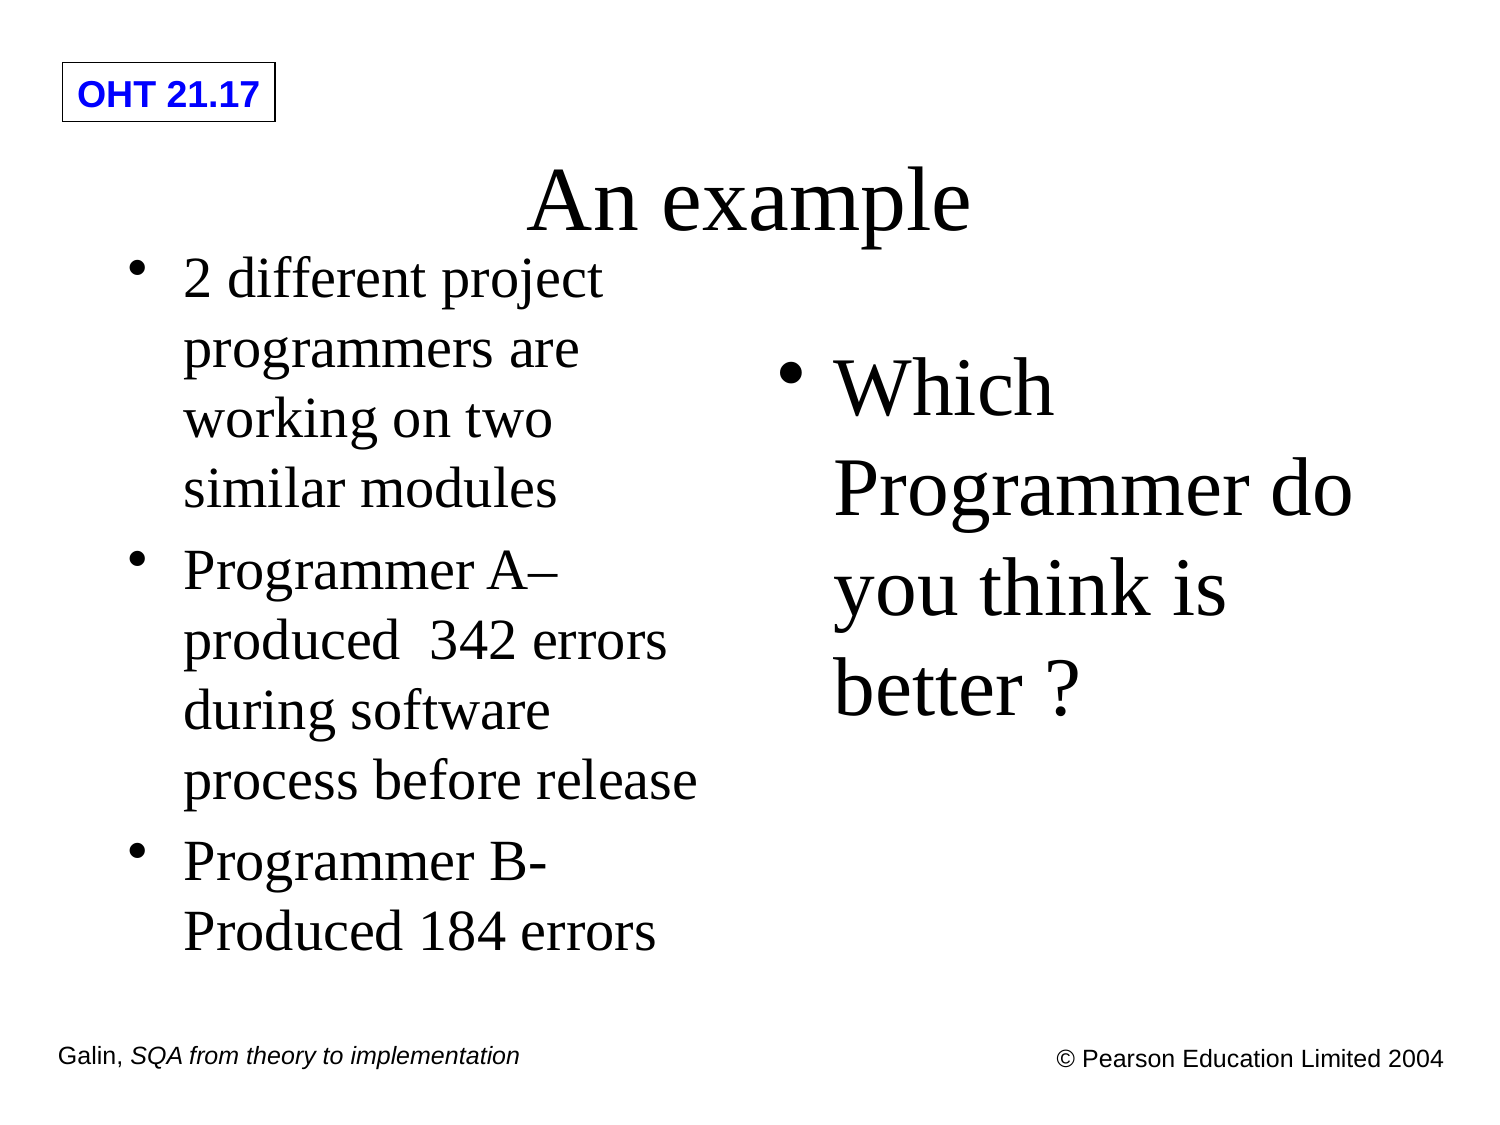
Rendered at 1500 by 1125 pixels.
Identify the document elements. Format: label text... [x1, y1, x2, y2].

list Which Programmer do you think is better ? [762, 324, 1388, 1001]
list 2 different project programmers are working on two similar modules Programmer A– produced 342 errors during software process before release Programmer B- Produced 184 errors [112, 231, 738, 1001]
title An example [112, 99, 1388, 288]
